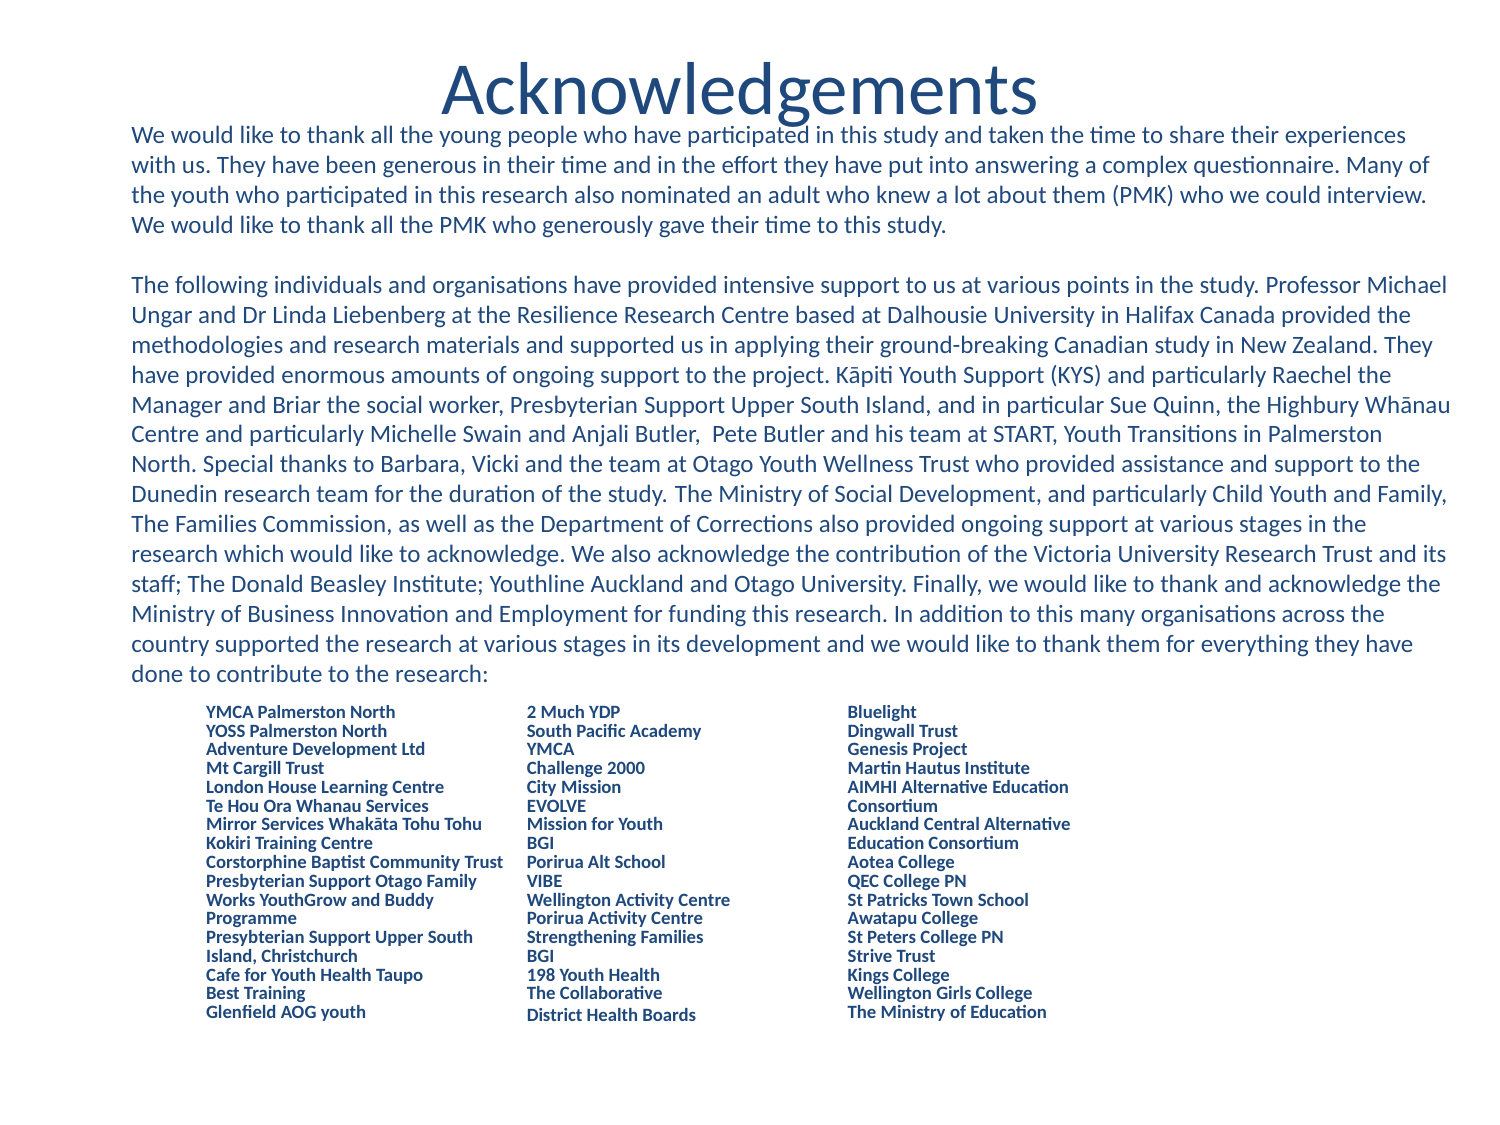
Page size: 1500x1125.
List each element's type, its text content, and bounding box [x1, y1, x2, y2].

text_box We would like to thank all the young people who have participated in this study and taken the time to share their experiences with us. They have been generous in their time and in the effort they have put into answering a complex questionnaire. Many of the youth who participated in this research also nominated an adult who knew a lot about them (PMK) who we could interview. We would like to thank all the PMK who generously gave their time to this study. The following individuals and organisations have provided intensive support to us at various points in the study. Professor Michael Ungar and Dr Linda Liebenberg at the Resilience Research Centre based at Dalhousie University in Halifax Canada provided the methodologies and research materials and supported us in applying their ground-breaking Canadian study in New Zealand. They have provided enormous amounts of ongoing support to the project. Kāpiti Youth Support (KYS) and particularly Raechel the Manager and Briar the social worker, Presbyterian Support Upper South Island, and in particular Sue Quinn, the Highbury Whānau Centre and particularly Michelle Swain and Anjali Butler, Pete Butler and his team at START, Youth Transitions in Palmerston North. Special thanks to Barbara, Vicki and the team at Otago Youth Wellness Trust who provided assistance and support to the Dunedin research team for the duration of the study. The Ministry of Social Development, and particularly Child Youth and Family, The Families Commission, as well as the Department of Corrections also provided ongoing support at various stages in the research which would like to acknowledge. We also acknowledge the contribution of the Victoria University Research Trust and its staff; The Donald Beasley Institute; Youthline Auckland and Otago University. Finally, we would like to thank and acknowledge the Ministry of Business Innovation and Employment for funding this research. In addition to this many organisations across the country supported the research at various stages in its development and we would like to thank them for everything they have done to contribute to the research: [86, 111, 1500, 695]
table_header 2 Much YDP South Pacific Academy YMCA Challenge 2000 City Mission EVOLVE Mission for Youth BGI Porirua Alt School VIBE Wellington Activity Centre Porirua Activity Centre Strengthening Families BGI 198 Youth Health The Collaborative District Health Boardsis [516, 705, 836, 1122]
title Acknowledgements [64, 30, 1415, 138]
table_header YMCA Palmerston North YOSS Palmerston North Adventure Development Ltd Mt Cargill Trust London House Learning Centre Te Hou Ora Whanau Services Mirror Services Whakāta Tohu Tohu Kokiri Training Centre Corstorphine Baptist Community Trust Presbyterian Support Otago Family Works YouthGrow and Buddy Programme Presybterian Support Upper South Island, Christchurch Cafe for Youth Health Taupo Best Training Glenfield AOG youth [196, 705, 515, 1122]
table_header Bluelight Dingwall Trust Genesis Project Martin Hautus Institute AIMHI Alternative Education Consortium Auckland Central Alternative Education Consortium Aotea College QEC College PN St Patricks Town School Awatapu College St Peters College PN Strive Trust Kings College Wellington Girls College The Ministry of Education [837, 705, 1157, 1122]
